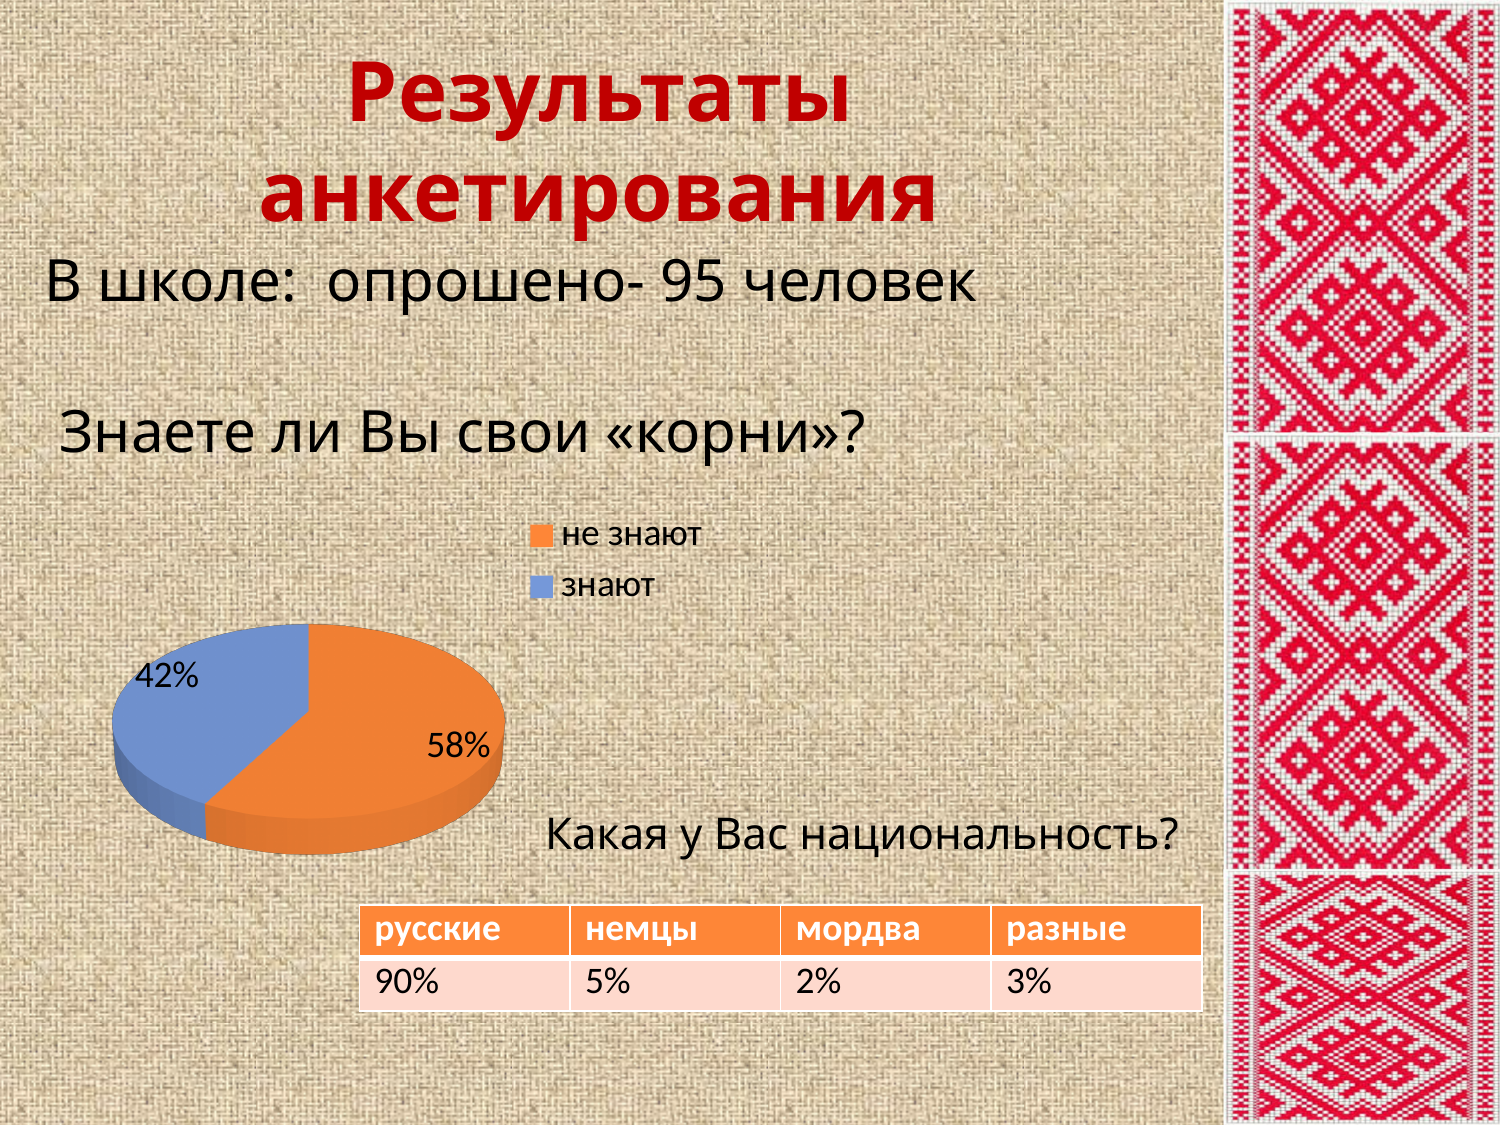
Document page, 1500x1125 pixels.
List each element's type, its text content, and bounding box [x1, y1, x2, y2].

picture [1224, 362, 1500, 432]
text_box Какая у Вас национальность? [790, 798, 1206, 866]
picture [1224, 0, 1500, 84]
list В школе: опрошено- 95 человек Знаете ли Вы свои «корни»? [29, 235, 1152, 1035]
table_cell 2% [790, 961, 990, 1010]
table_header разные [992, 906, 1201, 955]
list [1138, 84, 1500, 362]
table_header мордва [790, 906, 990, 955]
table_cell 3% [992, 961, 1201, 1010]
text_box Результаты анкетирования [0, 30, 1199, 246]
picture [1138, 433, 1500, 1125]
chart [76, 479, 786, 1052]
